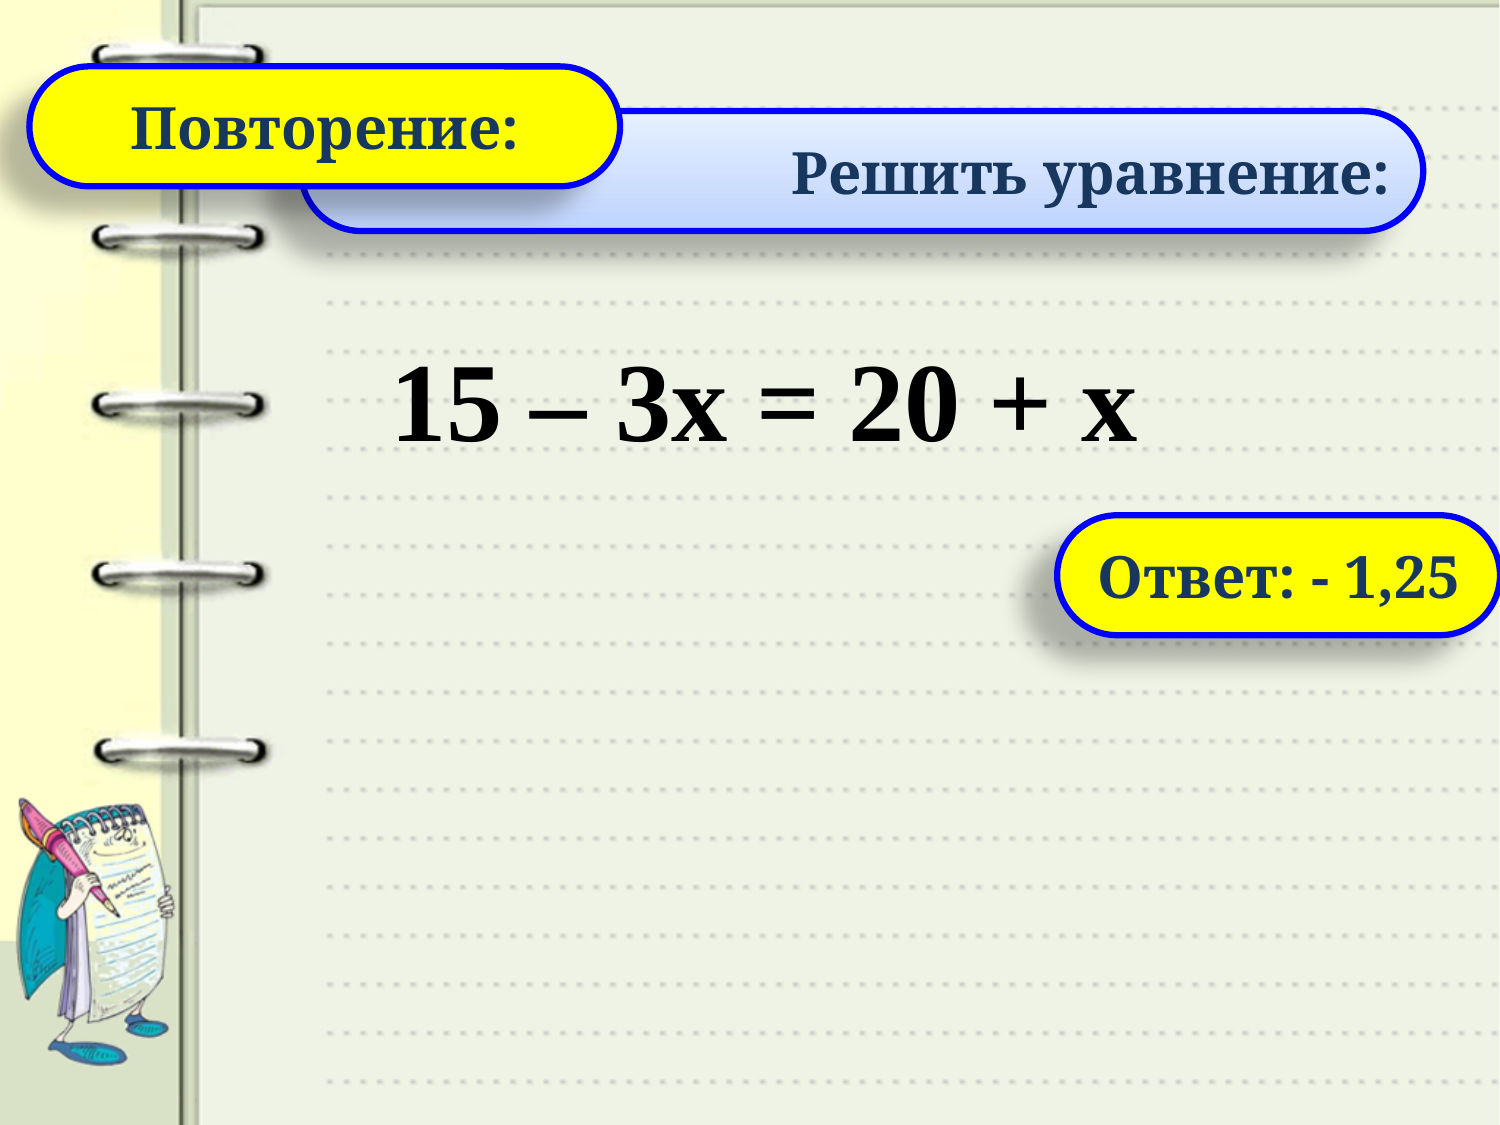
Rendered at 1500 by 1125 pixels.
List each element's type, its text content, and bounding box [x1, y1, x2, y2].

text_box 15 – 3x = 20 + x [375, 321, 1153, 471]
text_box Повторение: [28, 65, 621, 188]
text_box Ответ: - 1,25 [1056, 514, 1500, 636]
picture [0, 0, 1500, 1125]
text_box Решить уравнение: [337, 110, 1424, 232]
